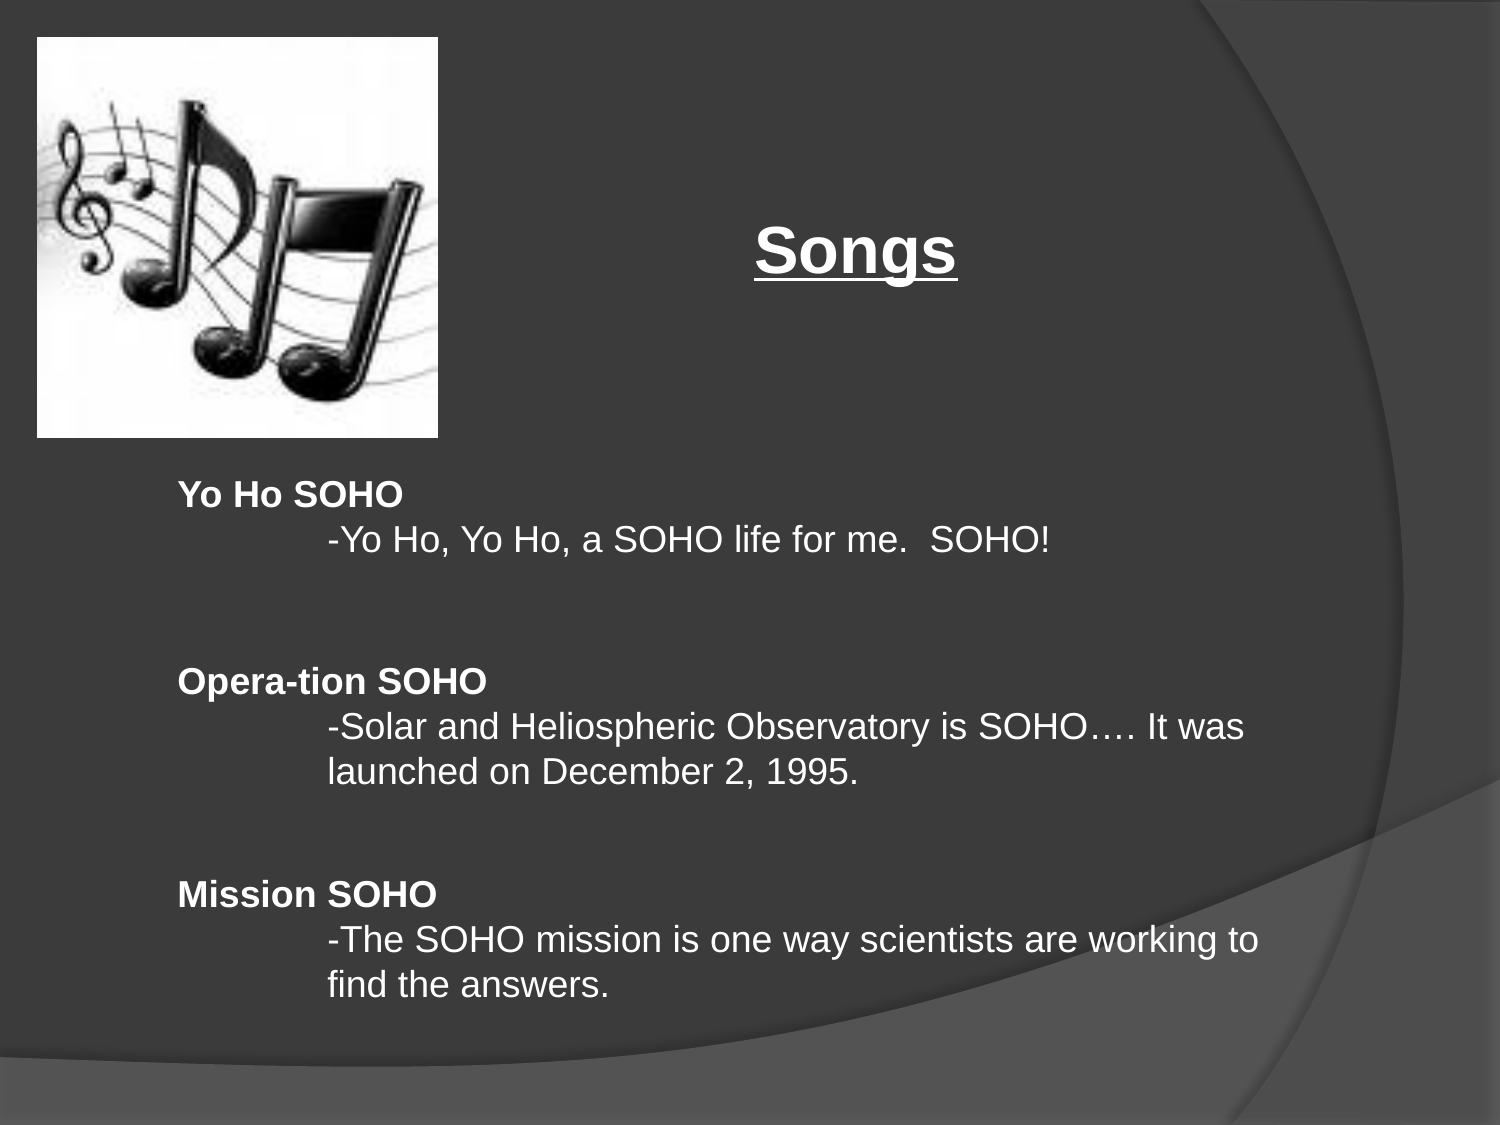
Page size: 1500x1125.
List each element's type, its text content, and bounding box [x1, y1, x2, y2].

picture [37, 37, 438, 438]
text_box Yo Ho SOHO -Yo Ho, Yo Ho, a SOHO life for me. SOHO! [162, 462, 1500, 568]
text_box Songs [650, 199, 1063, 295]
text_box Opera-tion SOHO -Solar and Heliospheric Observatory is SOHO…. It was launched on December 2, 1995. [162, 649, 1300, 800]
text_box Mission SOHO -The SOHO mission is one way scientists are working to find the answers. [162, 862, 1325, 1013]
